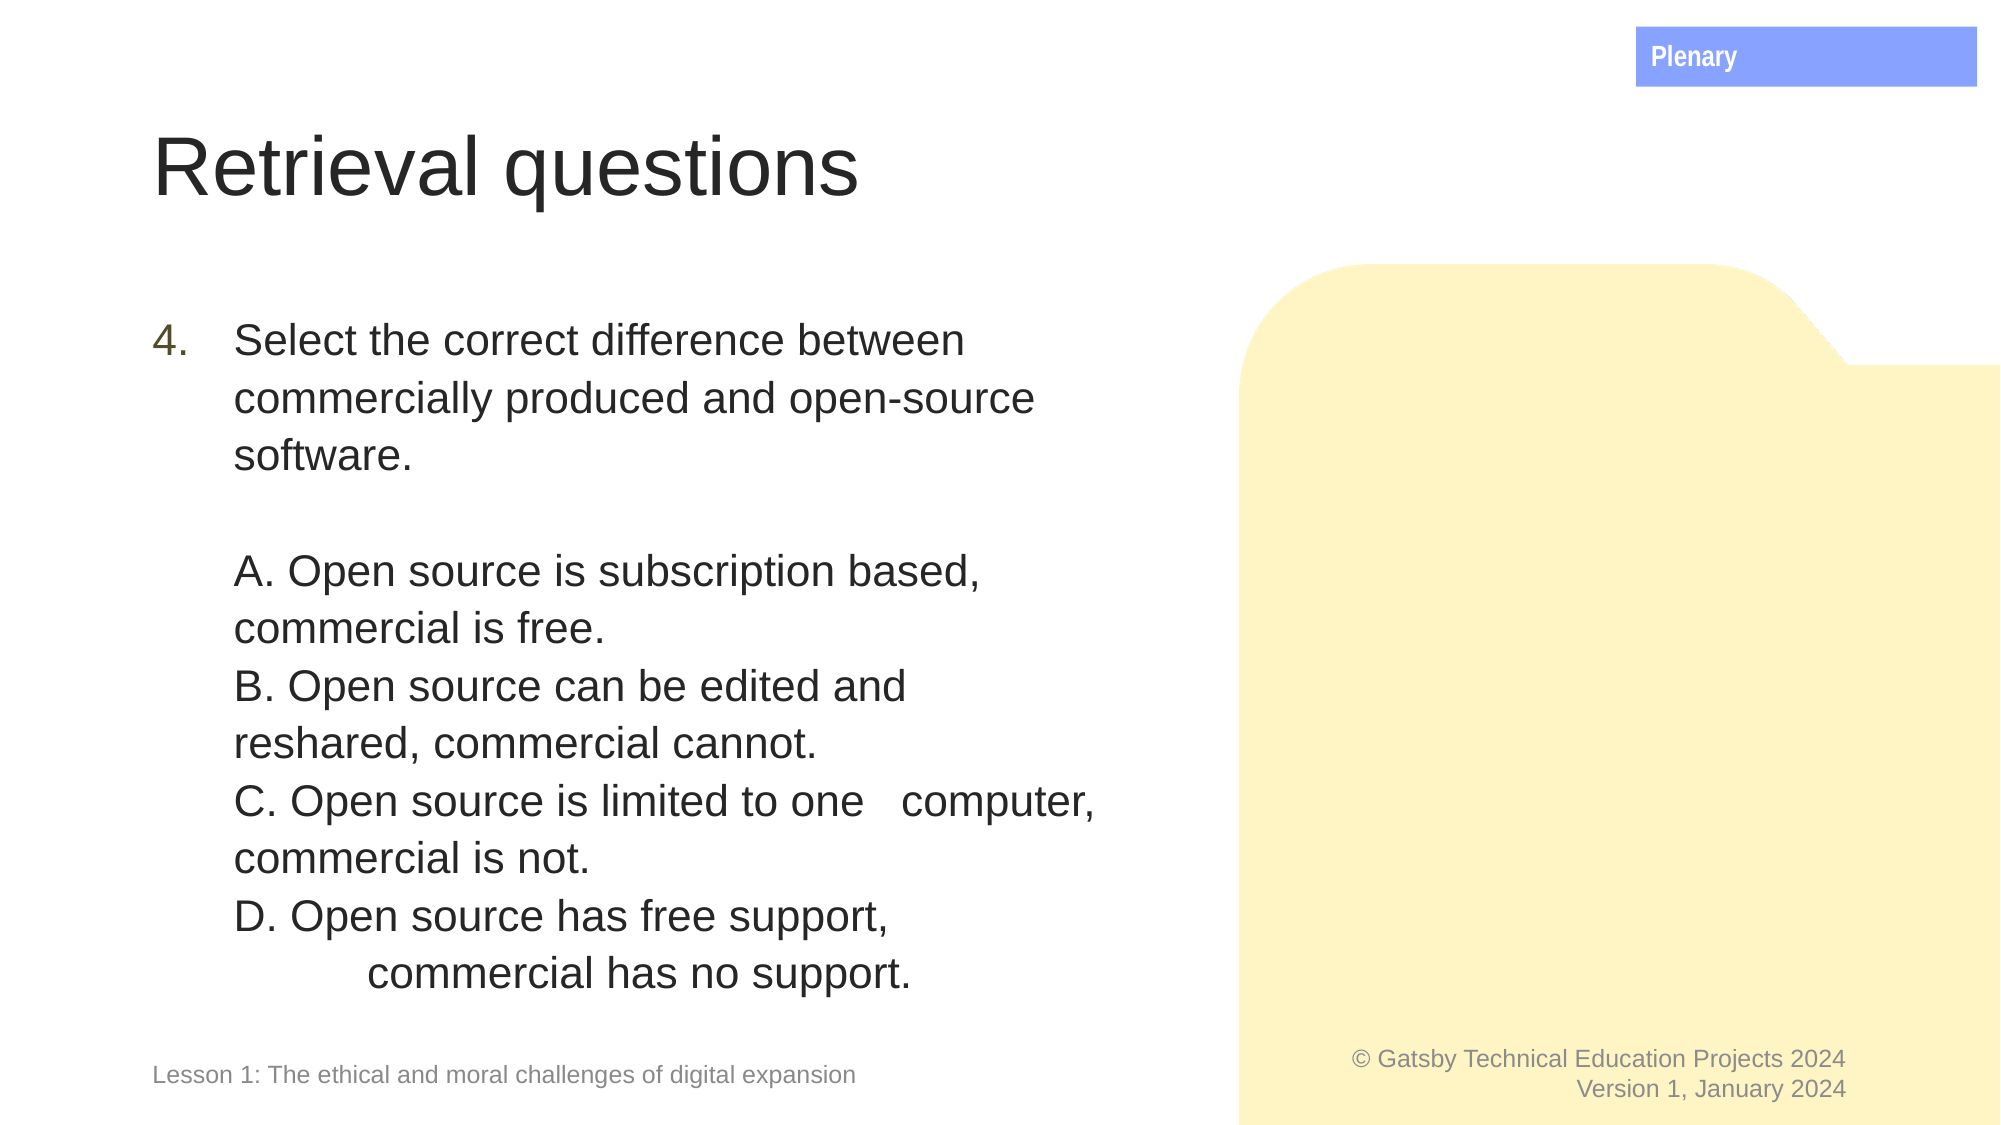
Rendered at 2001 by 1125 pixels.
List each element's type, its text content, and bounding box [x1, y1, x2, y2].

list Select the correct difference between commercially produced and open-source software. A. Open source is subscription based, commercial is free. B. Open source can be edited and reshared, commercial cannot. C. Open source is limited to one computer, commercial is not. D. Open source has free support, commercial has no support. [137, 299, 1188, 1014]
list Plenary [1636, 26, 1978, 87]
title Retrieval questions [137, 59, 1863, 278]
list Lesson 1: The ethical and moral challenges of digital expansion [137, 1042, 906, 1103]
picture [1239, 264, 2000, 1125]
